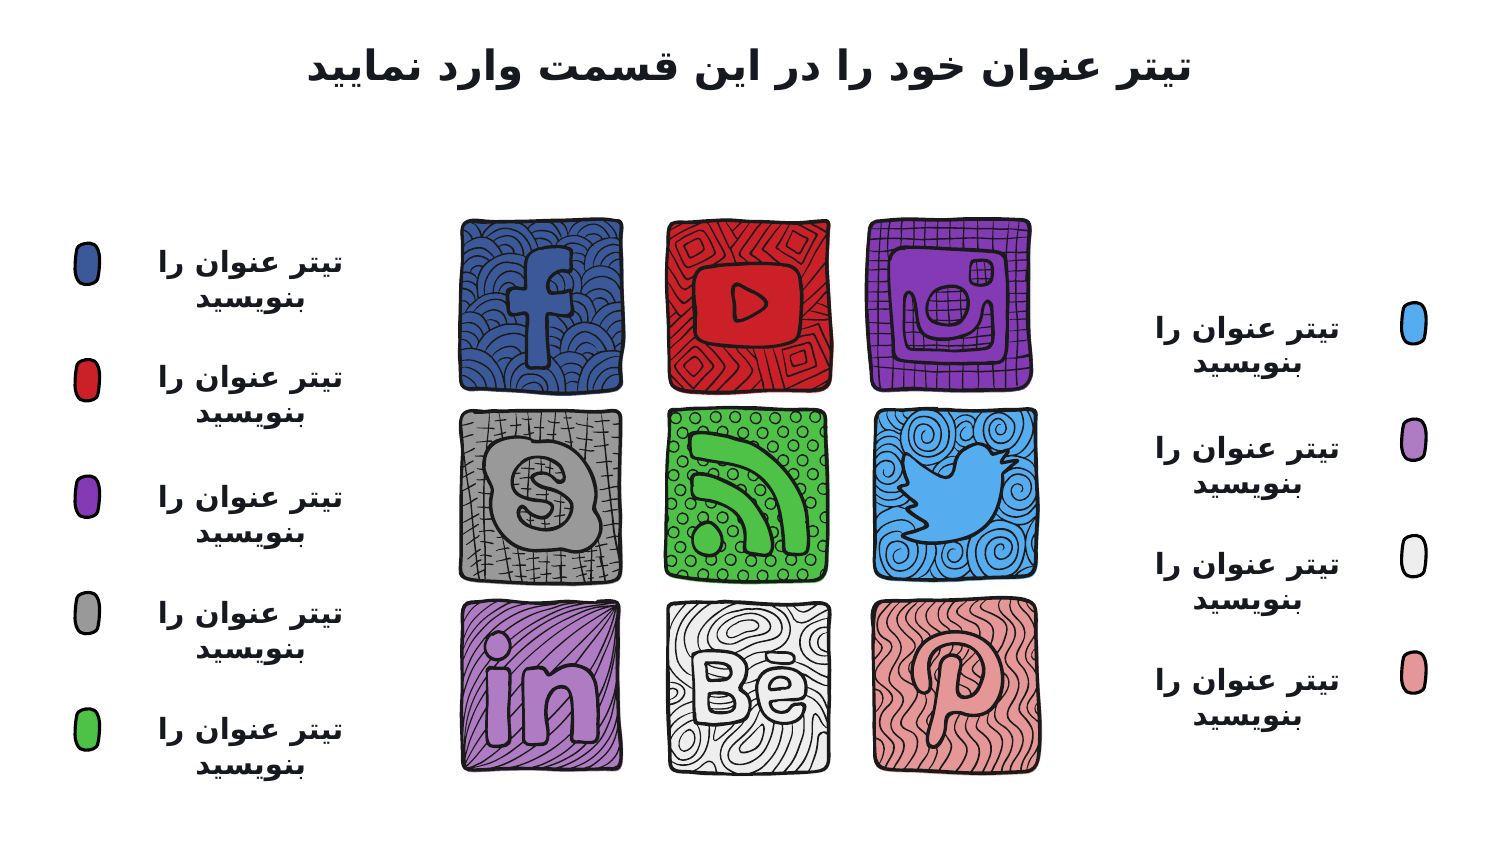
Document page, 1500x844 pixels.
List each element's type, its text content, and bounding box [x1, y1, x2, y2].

text_box [462, 350, 504, 388]
text_box [593, 304, 620, 324]
text_box [877, 489, 901, 499]
text_box [464, 232, 471, 242]
text_box [594, 299, 606, 311]
text_box [579, 352, 619, 391]
text_box [881, 532, 925, 577]
text_box [75, 476, 87, 518]
text_box [567, 383, 577, 391]
text_box [586, 235, 600, 243]
text_box [467, 714, 485, 756]
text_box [664, 218, 834, 395]
text_box [464, 257, 487, 271]
text_box [974, 413, 990, 443]
text_box [464, 642, 484, 686]
text_box [523, 738, 572, 766]
text_box [560, 273, 572, 289]
text_box [75, 708, 87, 751]
text_box [997, 509, 1035, 523]
text_box [877, 438, 901, 449]
text_box [879, 412, 895, 430]
text_box [1000, 501, 1035, 516]
text_box [920, 749, 936, 769]
text_box [982, 600, 1022, 770]
text_box [533, 232, 557, 245]
text_box [459, 598, 623, 772]
text_box [985, 412, 1022, 450]
text_box [571, 314, 580, 323]
text_box [555, 223, 567, 237]
text_box [565, 222, 575, 231]
text_box [465, 223, 480, 238]
text_box [462, 332, 477, 348]
text_box [463, 313, 488, 333]
text_box [877, 431, 899, 440]
text_box [510, 249, 570, 366]
text_box [936, 545, 969, 577]
text_box [903, 446, 1009, 541]
text_box [988, 710, 1011, 771]
text_box [462, 302, 468, 313]
text_box [476, 300, 515, 323]
text_box [573, 294, 595, 321]
text_box تیتر عنوان را بنویسید [1084, 653, 1411, 739]
text_box [1019, 568, 1032, 574]
text_box [551, 744, 594, 767]
text_box [1019, 438, 1033, 456]
text_box [467, 734, 485, 763]
text_box [601, 312, 621, 330]
text_box [875, 626, 891, 668]
text_box [75, 592, 87, 634]
text_box [494, 348, 519, 361]
text_box [478, 744, 531, 768]
text_box [1010, 411, 1032, 454]
text_box [1014, 458, 1034, 474]
text_box [1011, 601, 1038, 769]
text_box تیتر عنوان را بنویسید [1084, 421, 1411, 507]
text_box [1406, 535, 1427, 577]
text_box [943, 540, 968, 568]
text_box تیتر عنوان را بنویسید [87, 702, 414, 788]
text_box [876, 603, 903, 767]
text_box [942, 715, 966, 770]
text_box [898, 603, 921, 648]
text_box [506, 354, 524, 388]
text_box [562, 364, 581, 373]
text_box [462, 324, 482, 339]
text_box تیتر عنوان را بنویسید [87, 471, 414, 556]
text_box [463, 282, 477, 298]
text_box [483, 730, 522, 764]
text_box [498, 359, 509, 373]
text_box [566, 703, 616, 767]
text_box [577, 344, 596, 353]
text_box [955, 416, 974, 426]
text_box [497, 609, 584, 666]
text_box [914, 545, 935, 577]
text_box [483, 311, 505, 324]
text_box [592, 629, 612, 673]
text_box [956, 715, 978, 771]
text_box [931, 563, 943, 578]
text_box [967, 717, 990, 771]
text_box [939, 603, 960, 630]
text_box [579, 225, 608, 238]
text_box [574, 302, 587, 321]
text_box تیتر عنوان را بنویسید [1084, 538, 1411, 623]
text_box [1411, 302, 1427, 344]
text_box [465, 670, 486, 722]
text_box [478, 255, 524, 296]
text_box [469, 746, 497, 766]
text_box [477, 224, 489, 232]
text_box [463, 290, 474, 303]
text_box [903, 694, 928, 768]
text_box [511, 604, 594, 645]
text_box [508, 609, 596, 671]
text_box [571, 270, 581, 292]
text_box [530, 223, 560, 239]
text_box [75, 243, 87, 285]
text_box [566, 373, 578, 382]
text_box [561, 318, 572, 327]
text_box [464, 249, 492, 261]
text_box [511, 687, 521, 713]
text_box [478, 325, 525, 350]
text_box [561, 615, 610, 665]
text_box [593, 736, 618, 767]
text_box [877, 497, 907, 506]
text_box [662, 405, 830, 584]
text_box تیتر عنوان را بنویسید [87, 350, 414, 436]
text_box [971, 601, 1006, 650]
text_box [487, 335, 524, 355]
text_box [610, 261, 619, 272]
text_box [870, 595, 1042, 776]
text_box [512, 365, 557, 391]
text_box تیتر عنوان خود را در این قسمت وارد نمایید [0, 6, 1500, 96]
text_box [931, 737, 950, 769]
text_box [457, 217, 626, 396]
text_box [558, 237, 591, 248]
text_box [582, 278, 620, 301]
text_box [877, 475, 905, 491]
text_box [888, 603, 916, 768]
text_box [877, 453, 901, 483]
text_box [550, 360, 564, 391]
text_box [950, 412, 979, 419]
text_box [573, 254, 584, 261]
text_box [1019, 554, 1031, 570]
text_box [588, 290, 613, 302]
text_box [613, 333, 621, 345]
text_box [561, 324, 614, 352]
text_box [457, 408, 624, 586]
text_box [472, 267, 481, 276]
text_box [583, 267, 619, 284]
text_box [464, 602, 505, 643]
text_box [664, 599, 834, 777]
text_box [1406, 419, 1427, 461]
text_box [877, 508, 924, 529]
text_box [512, 608, 609, 692]
text_box [595, 634, 614, 692]
text_box [75, 359, 87, 401]
text_box [877, 445, 902, 459]
text_box [907, 603, 928, 639]
text_box [505, 716, 570, 766]
text_box [494, 606, 553, 631]
text_box [922, 572, 933, 578]
text_box [511, 707, 522, 735]
text_box [888, 412, 902, 429]
text_box [896, 412, 906, 423]
text_box تیتر عنوان را بنویسید [87, 587, 414, 672]
text_box [872, 406, 1040, 582]
text_box [573, 261, 584, 276]
text_box [949, 602, 979, 634]
text_box [927, 603, 947, 631]
text_box [902, 411, 955, 464]
text_box [1028, 453, 1034, 463]
text_box [877, 422, 883, 433]
text_box [914, 634, 1000, 744]
text_box [489, 229, 530, 256]
text_box [568, 244, 586, 254]
text_box [464, 605, 537, 671]
text_box [1408, 651, 1427, 694]
text_box [465, 238, 500, 256]
text_box [1000, 600, 1032, 770]
text_box [468, 682, 485, 723]
text_box [956, 422, 974, 446]
text_box [917, 603, 937, 635]
text_box تیتر عنوان را بنویسید [1084, 301, 1411, 387]
text_box [525, 667, 596, 743]
text_box [1027, 521, 1035, 562]
text_box [506, 605, 569, 638]
text_box [585, 239, 619, 270]
text_box [977, 715, 1001, 771]
text_box [608, 322, 621, 336]
text_box [462, 341, 470, 348]
text_box [556, 353, 585, 366]
text_box [609, 222, 619, 235]
text_box [1021, 523, 1030, 534]
text_box [607, 753, 619, 767]
text_box تیتر عنوان را بنویسید [87, 236, 414, 321]
text_box [578, 617, 612, 668]
text_box [877, 504, 886, 514]
text_box [959, 601, 992, 641]
text_box [468, 294, 505, 311]
text_box [537, 240, 551, 247]
text_box [600, 662, 615, 723]
text_box [466, 696, 485, 747]
text_box [1003, 469, 1035, 509]
text_box [463, 274, 476, 283]
text_box [464, 604, 517, 654]
text_box [875, 642, 881, 656]
text_box [488, 321, 498, 328]
text_box [968, 521, 1024, 576]
text_box [488, 670, 508, 744]
text_box [484, 224, 537, 249]
text_box [543, 744, 583, 766]
text_box [569, 221, 615, 237]
text_box [464, 654, 489, 709]
text_box [876, 521, 914, 575]
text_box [863, 216, 1034, 393]
